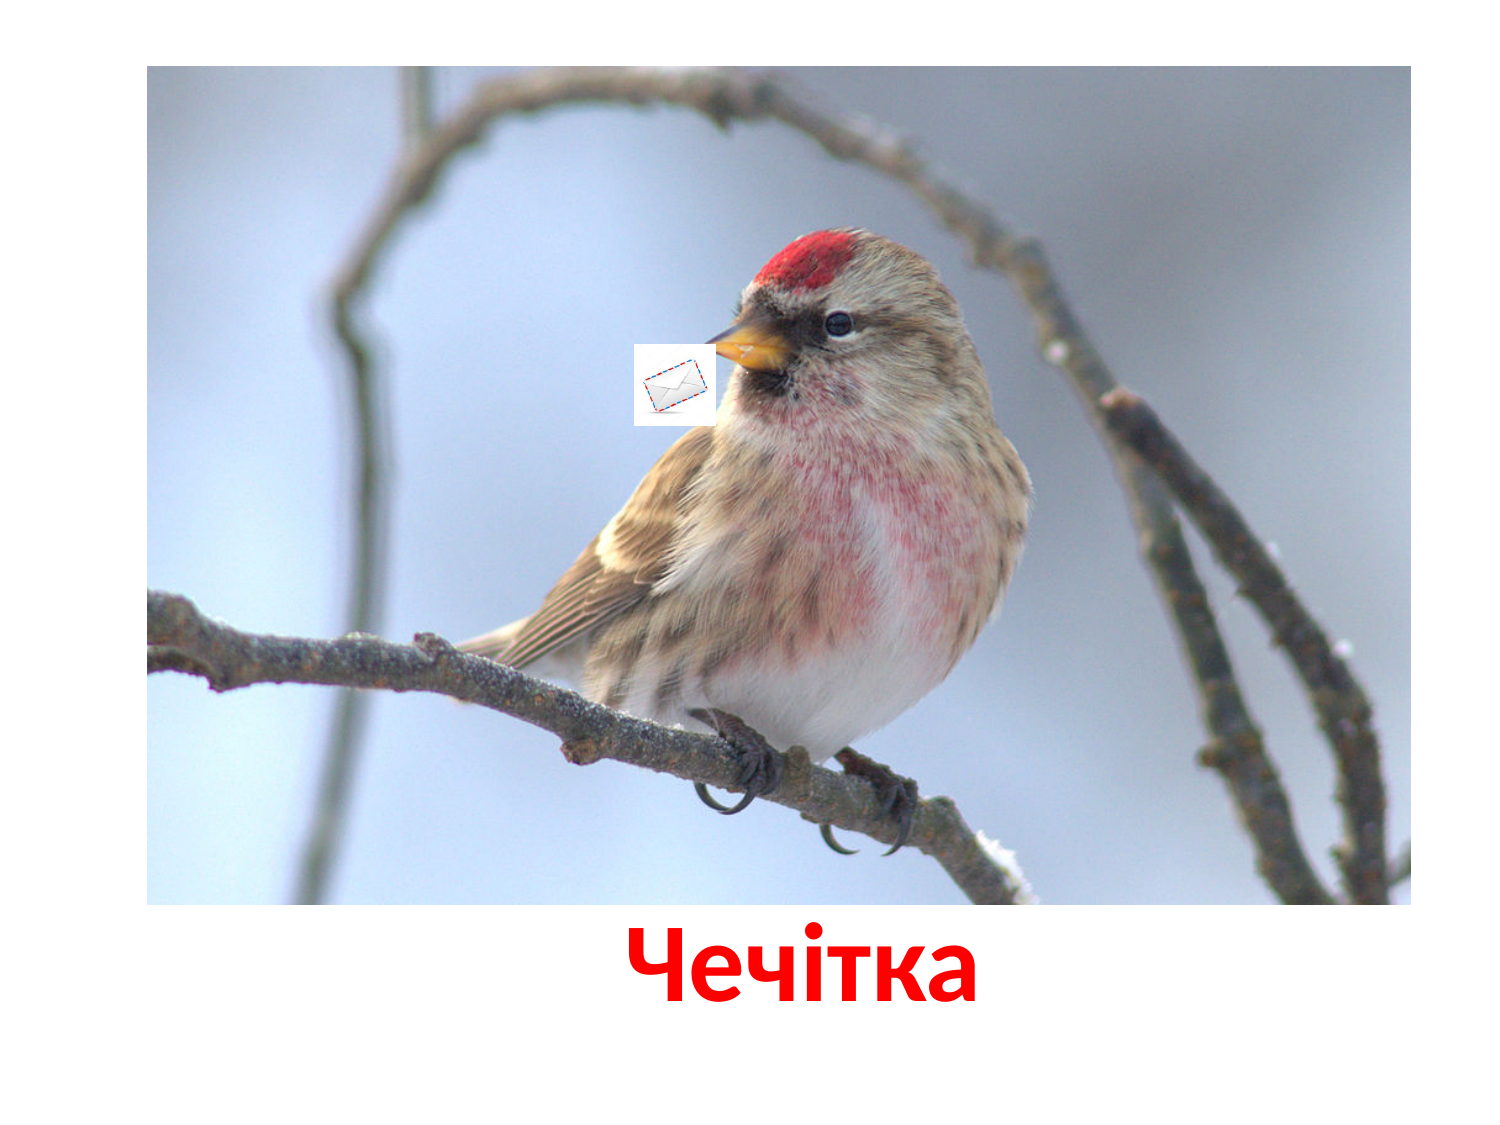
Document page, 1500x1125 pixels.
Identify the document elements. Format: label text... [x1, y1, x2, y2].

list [147, 66, 1411, 906]
text_box Чечітка [360, 914, 1247, 1032]
picture [633, 344, 716, 427]
